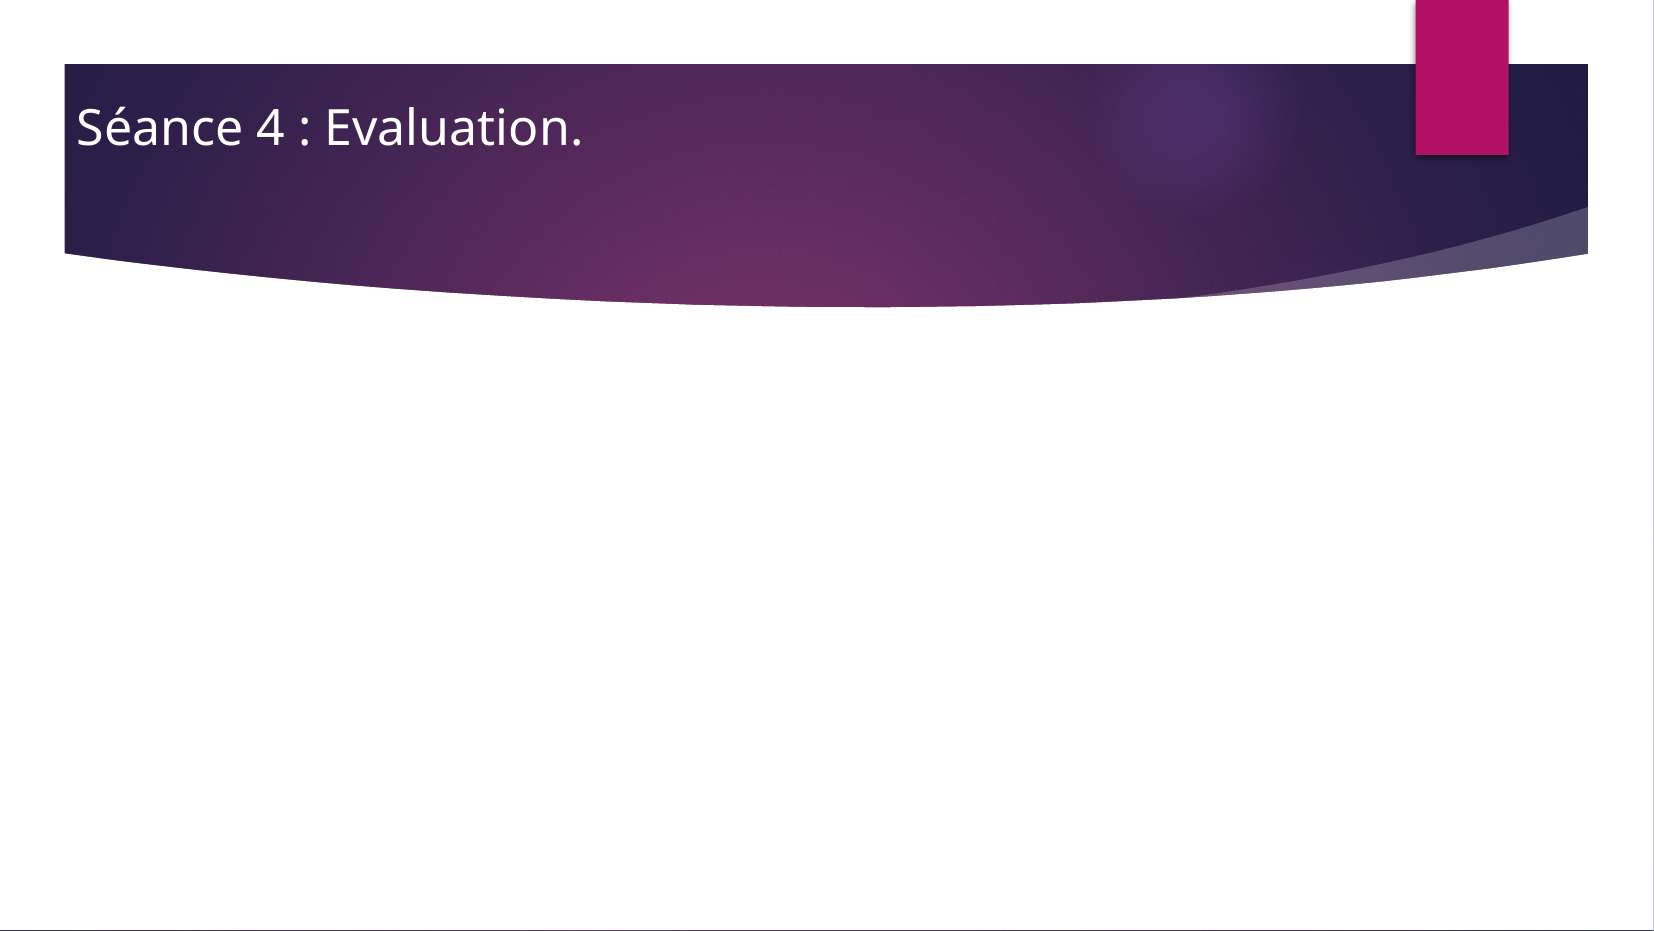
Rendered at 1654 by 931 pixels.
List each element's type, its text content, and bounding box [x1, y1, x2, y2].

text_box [1259, 261, 1433, 292]
picture [65, 64, 1415, 88]
picture [65, 64, 1588, 307]
text_box Séance 4 : Evaluation. [62, 88, 1524, 163]
